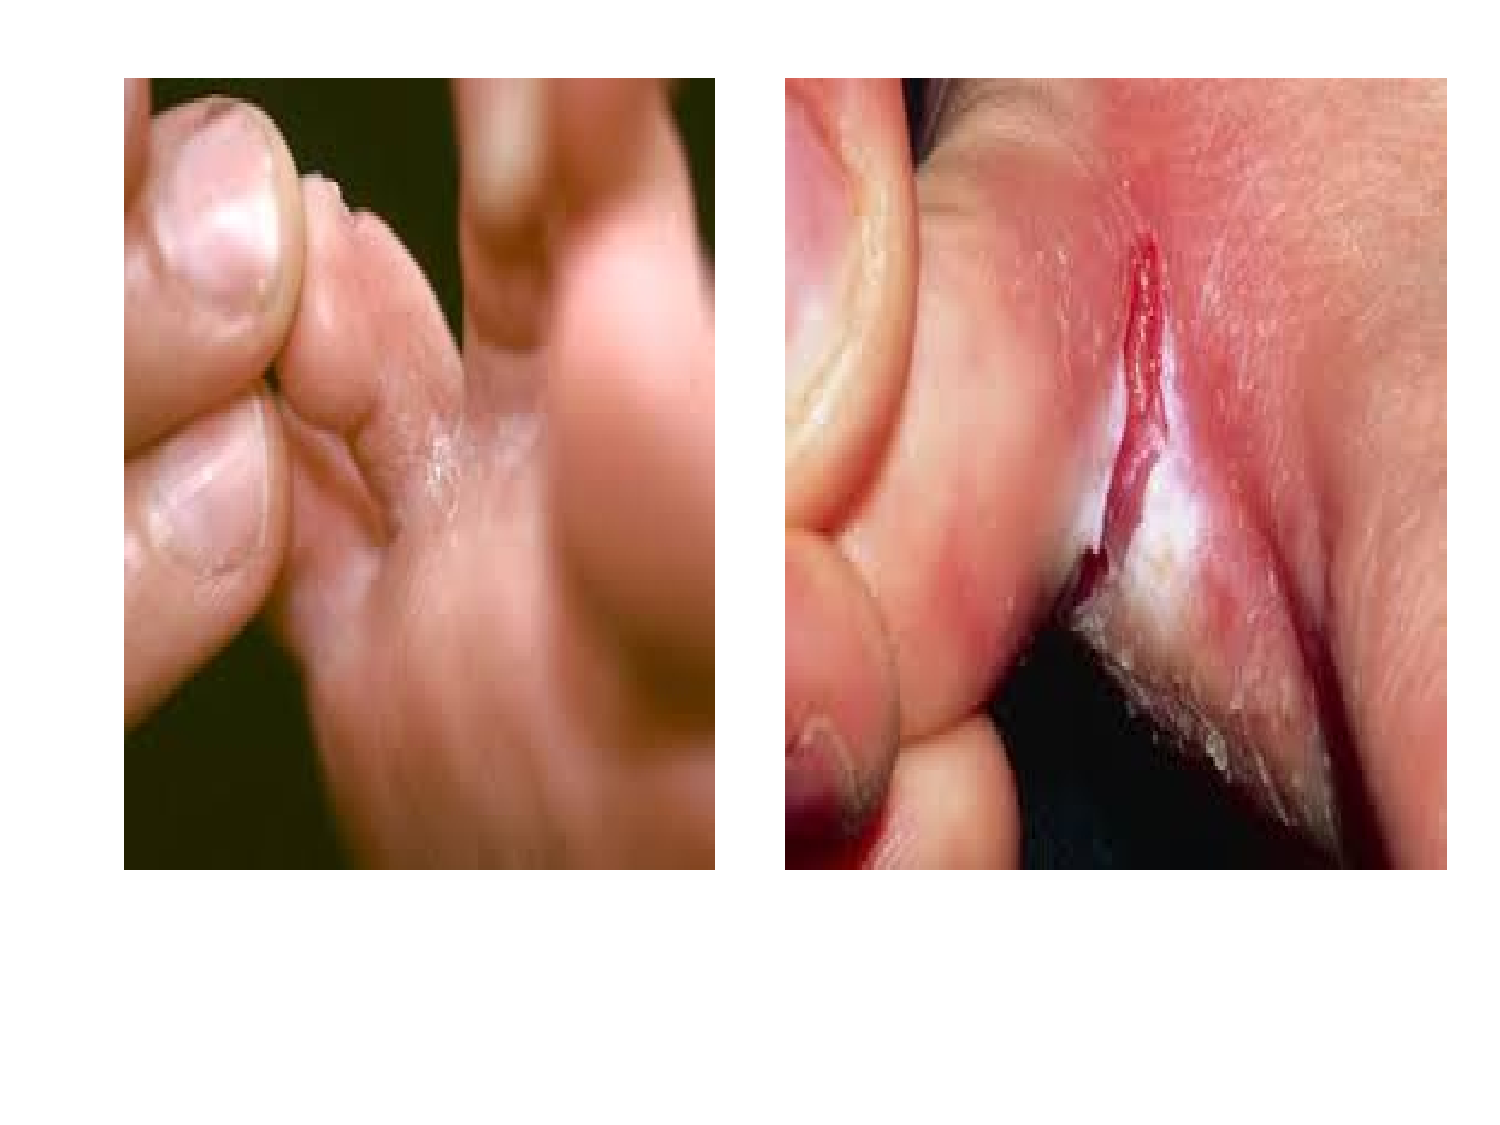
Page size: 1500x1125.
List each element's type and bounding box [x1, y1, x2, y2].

picture [123, 77, 715, 870]
picture [785, 77, 1448, 870]
